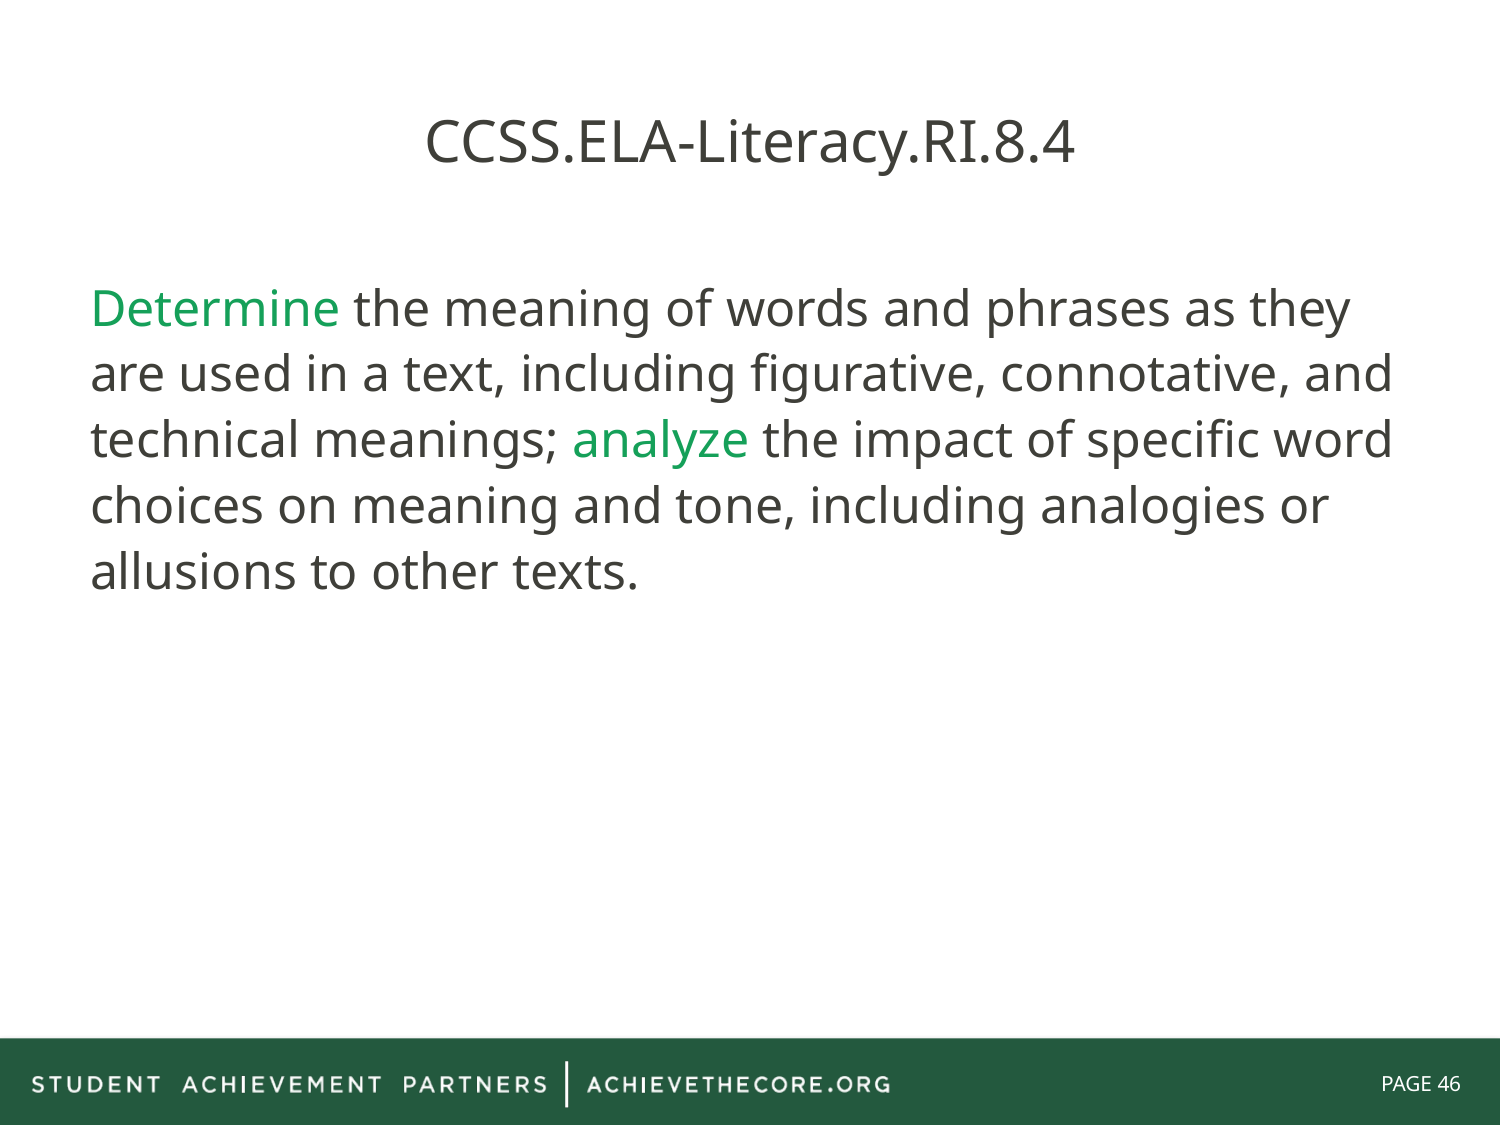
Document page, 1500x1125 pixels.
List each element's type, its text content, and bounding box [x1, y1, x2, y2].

list Determine the meaning of words and phrases as they are used in a text, including figurative, connotative, and technical meanings; analyze the impact of specific word choices on meaning and tone, including analogies or allusions to other texts. [75, 262, 1425, 1005]
title CCSS.ELA-Literacy.RI.8.4 [75, 45, 1425, 233]
